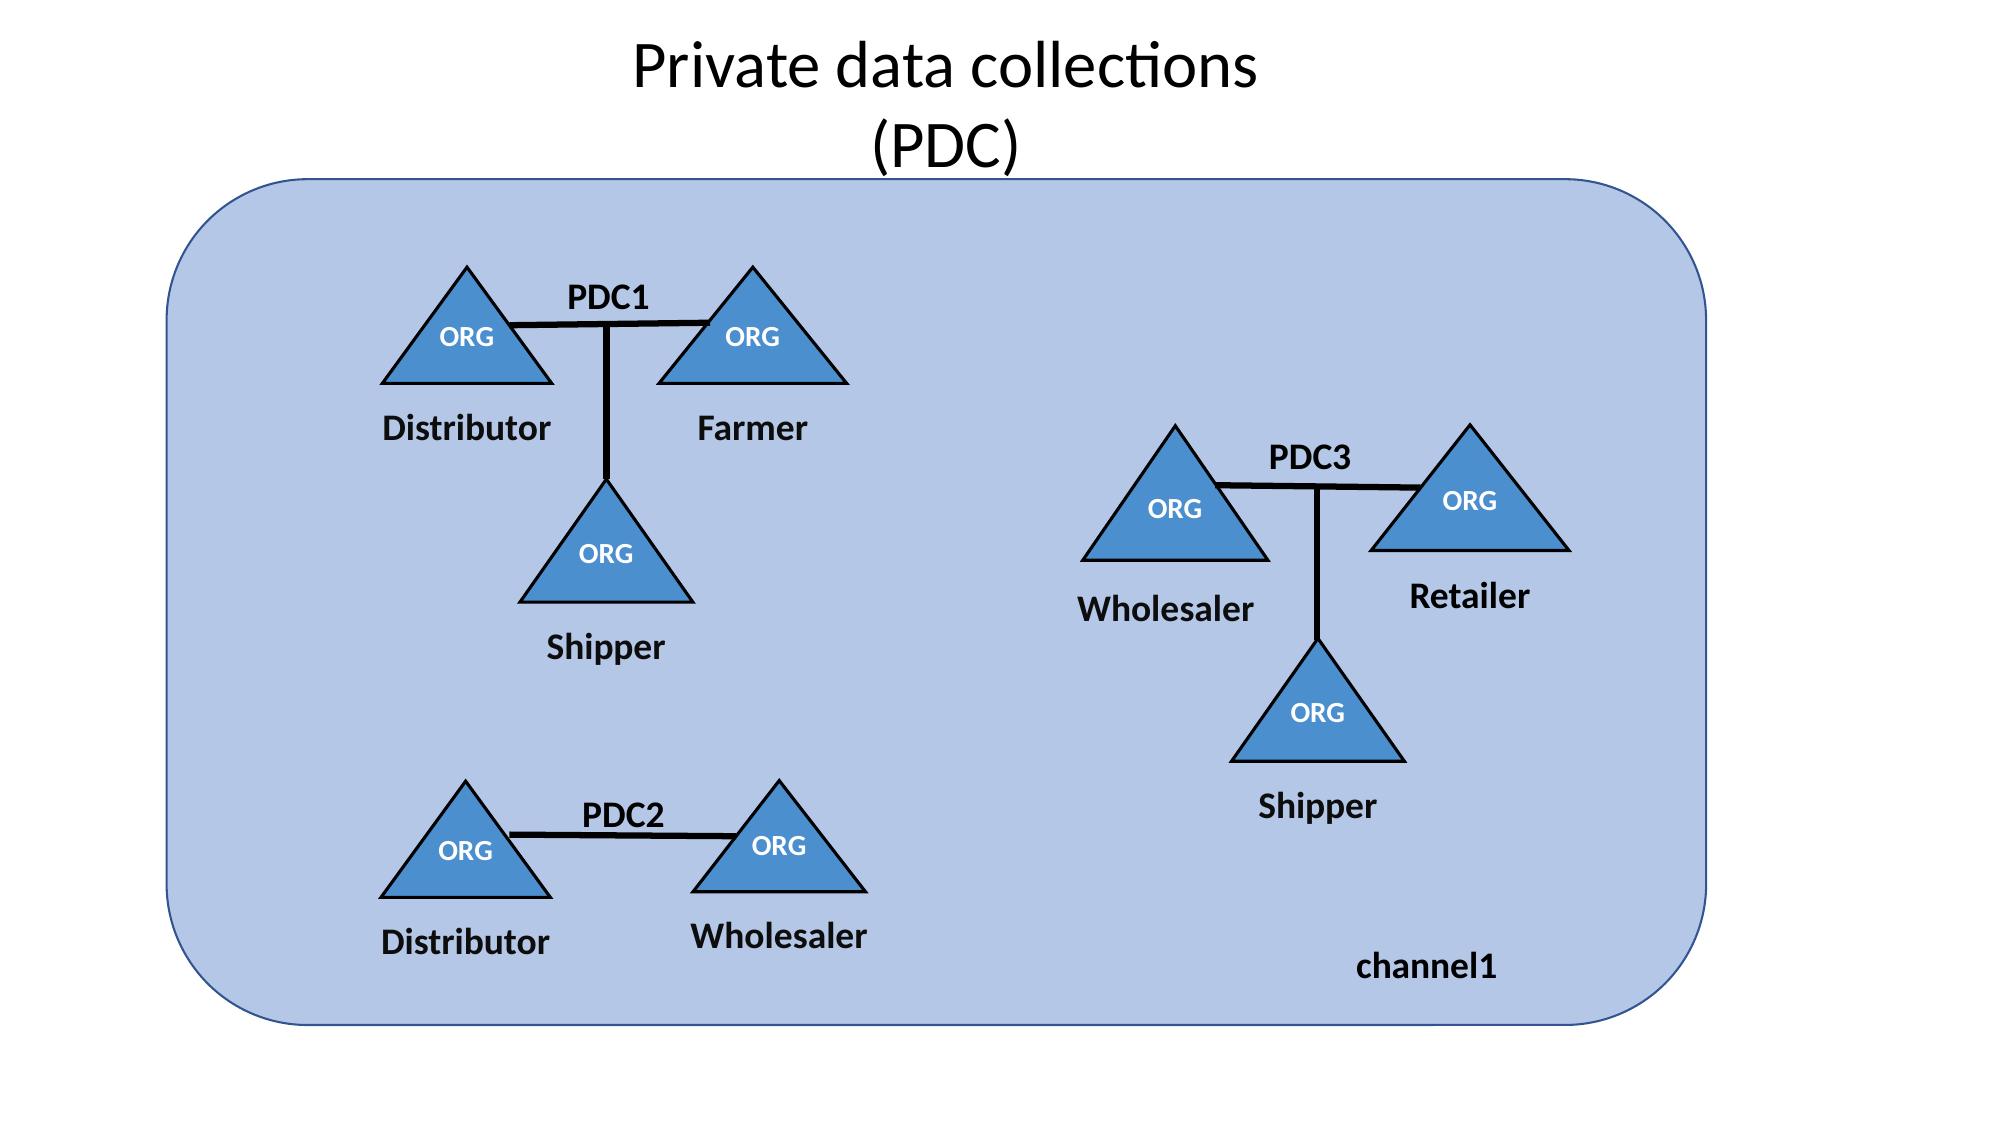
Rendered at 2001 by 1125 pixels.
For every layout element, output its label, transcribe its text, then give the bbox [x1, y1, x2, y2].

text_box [640, 254, 866, 457]
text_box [365, 254, 569, 457]
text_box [1054, 411, 1287, 638]
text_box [1351, 411, 1589, 625]
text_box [502, 466, 711, 676]
text_box Private data collections (PDC) [279, 13, 1613, 189]
text_box PDC3 [1287, 424, 1351, 483]
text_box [363, 768, 568, 971]
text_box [675, 768, 883, 964]
text_box channel1 [1341, 933, 1535, 994]
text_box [509, 322, 711, 326]
text_box [165, 181, 1708, 1027]
text_box PDC2 [568, 783, 675, 832]
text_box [1214, 625, 1422, 835]
text_box PDC2 [568, 839, 675, 843]
text_box PDC1 [569, 264, 640, 321]
